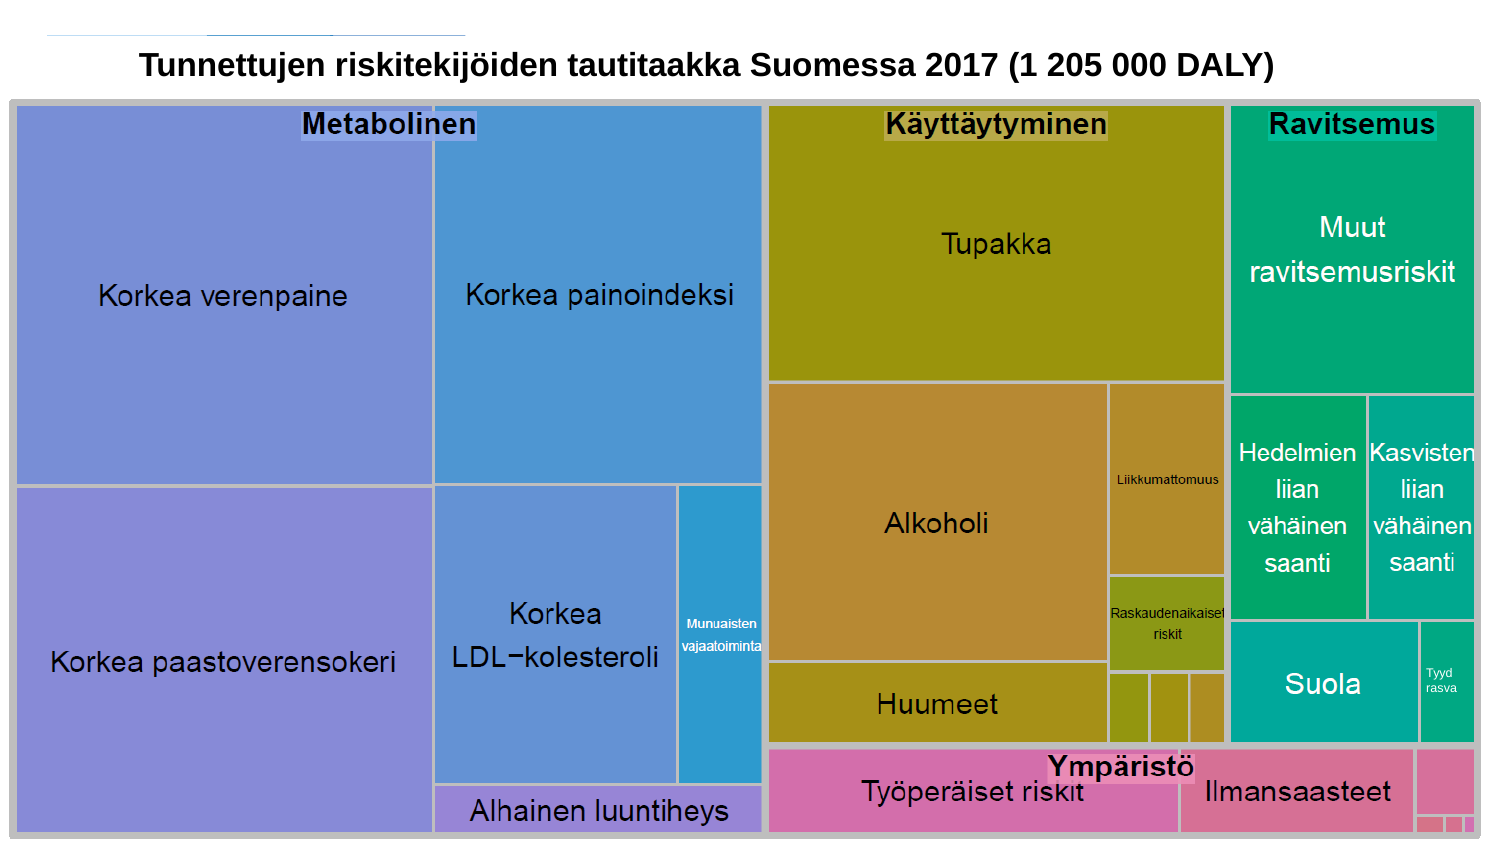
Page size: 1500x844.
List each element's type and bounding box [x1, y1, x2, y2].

text_box [0, 35, 1500, 844]
